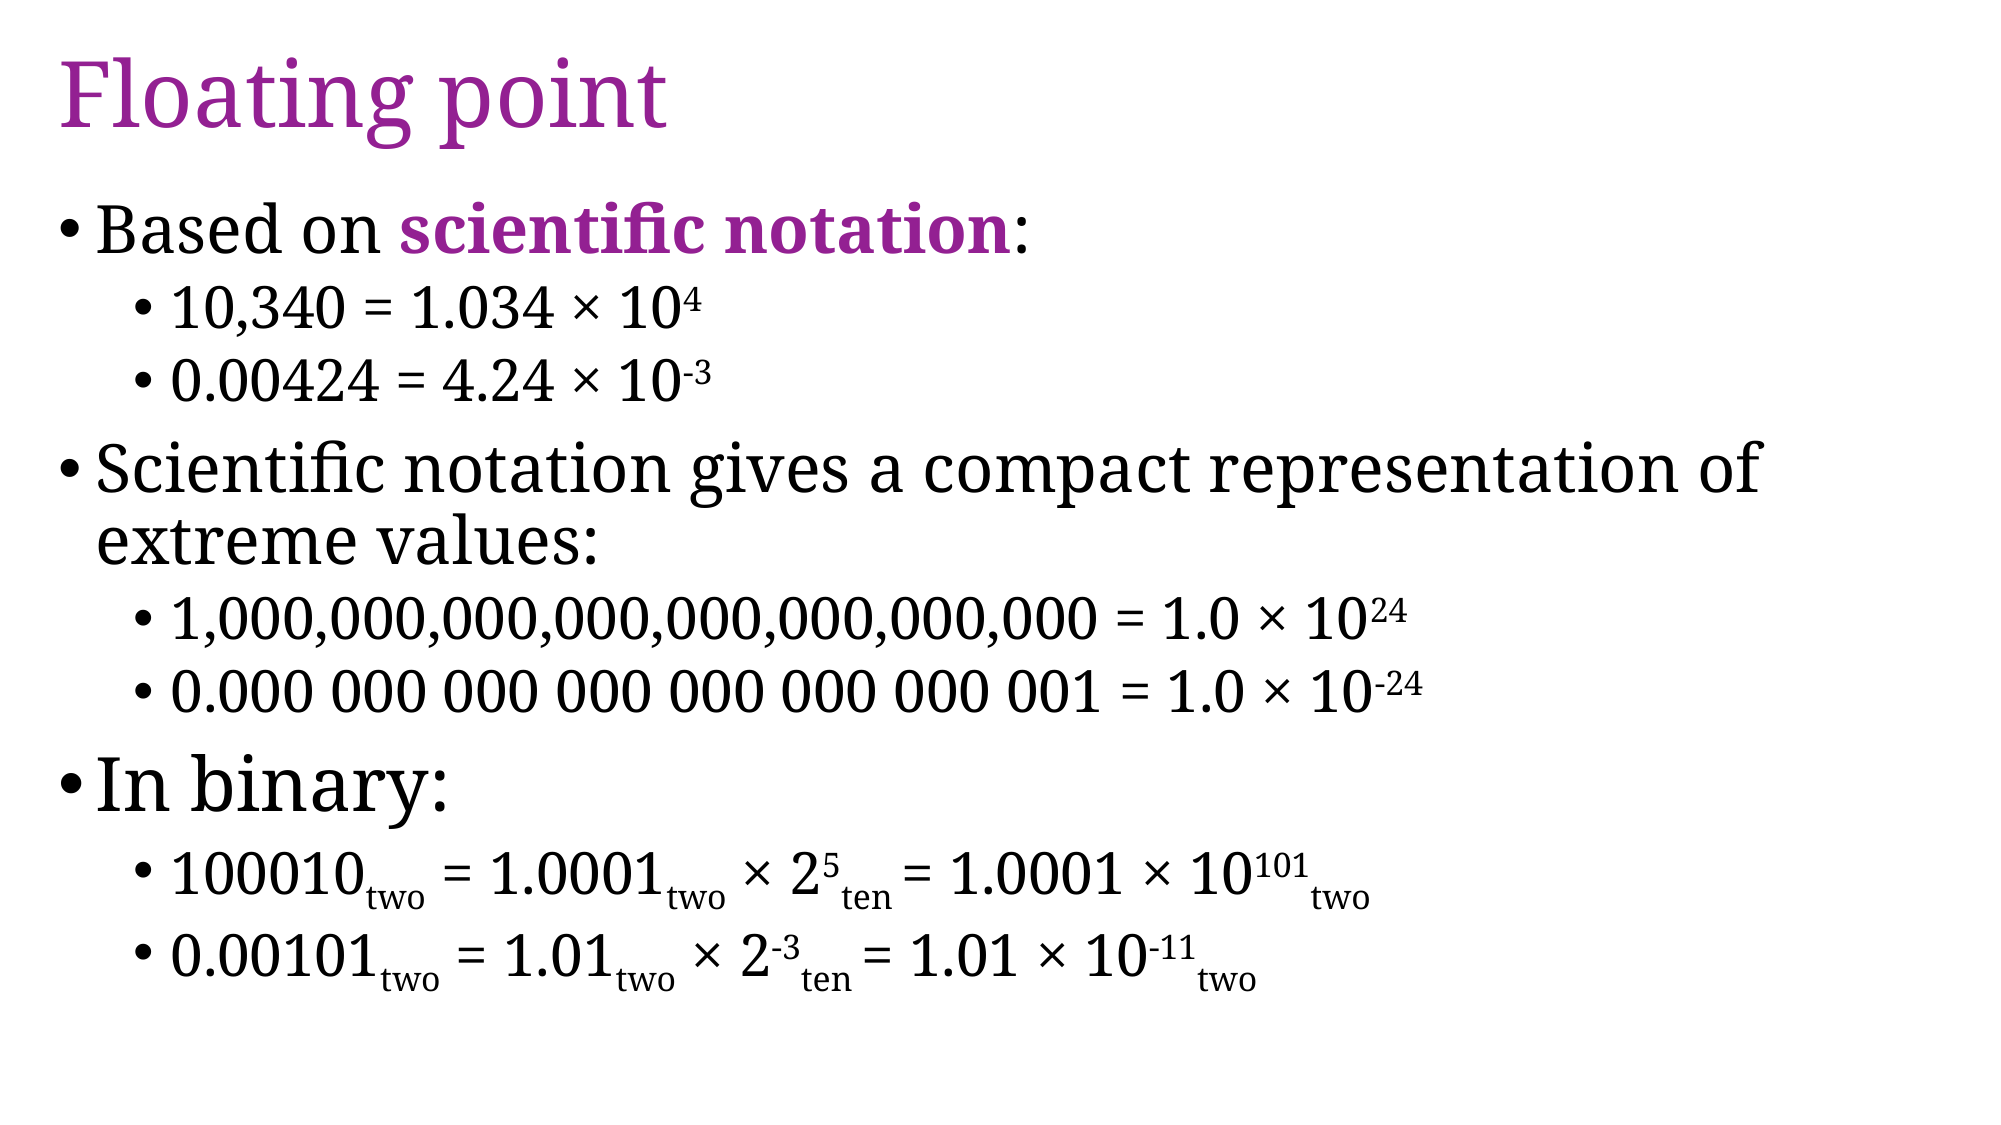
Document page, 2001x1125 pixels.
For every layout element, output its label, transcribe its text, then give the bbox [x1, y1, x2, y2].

list Based on scientific notation: 10,340 = 1.034 × 104 0.00424 = 4.24 × 10-3 Scientific notation gives a compact representation of extreme values: 1,000,000,000,000,000,000,000,000 = 1.0 × 1024 0.000 000 000 000 000 000 000 001 = 1.0 × 10-24 In binary: 100010two = 1.0001two × 25ten = 1.0001 × 10101two 0.00101two = 1.01two × 2-3ten = 1.01 × 10-11two [43, 188, 1953, 1106]
title Floating point [43, 25, 1953, 171]
